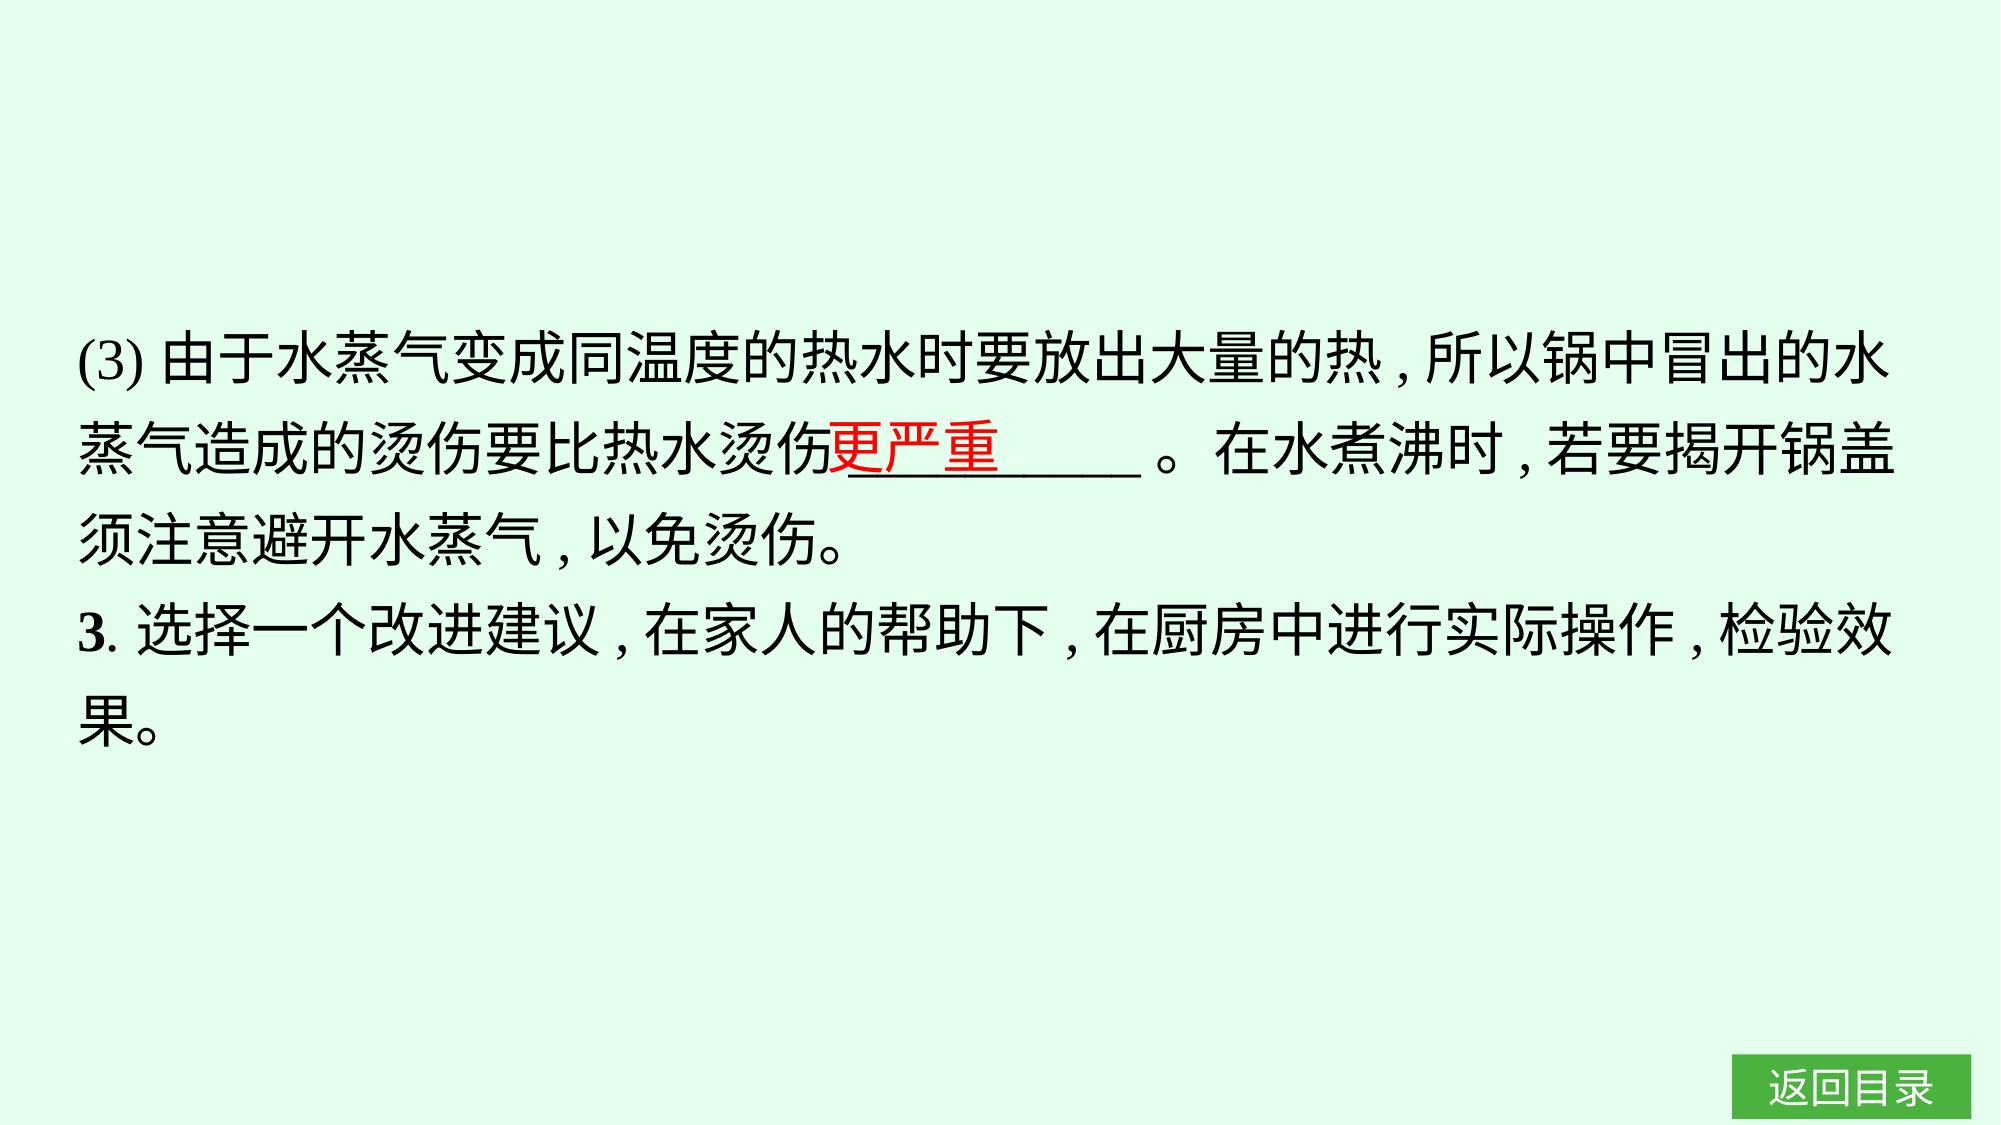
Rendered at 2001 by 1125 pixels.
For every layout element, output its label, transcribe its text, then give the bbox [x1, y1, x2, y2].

text_box 更严重 [811, 382, 1029, 488]
text_box (3)由于水蒸气变成同温度的热水时要放出大量的热,所以锅中冒出的水蒸气造成的烫伤要比热水烫伤__________。在水煮沸时,若要揭开锅盖须注意避开水蒸气,以免烫伤。 3.选择一个改进建议,在家人的帮助下,在厨房中进行实际操作,检验效果。 [62, 292, 1938, 762]
